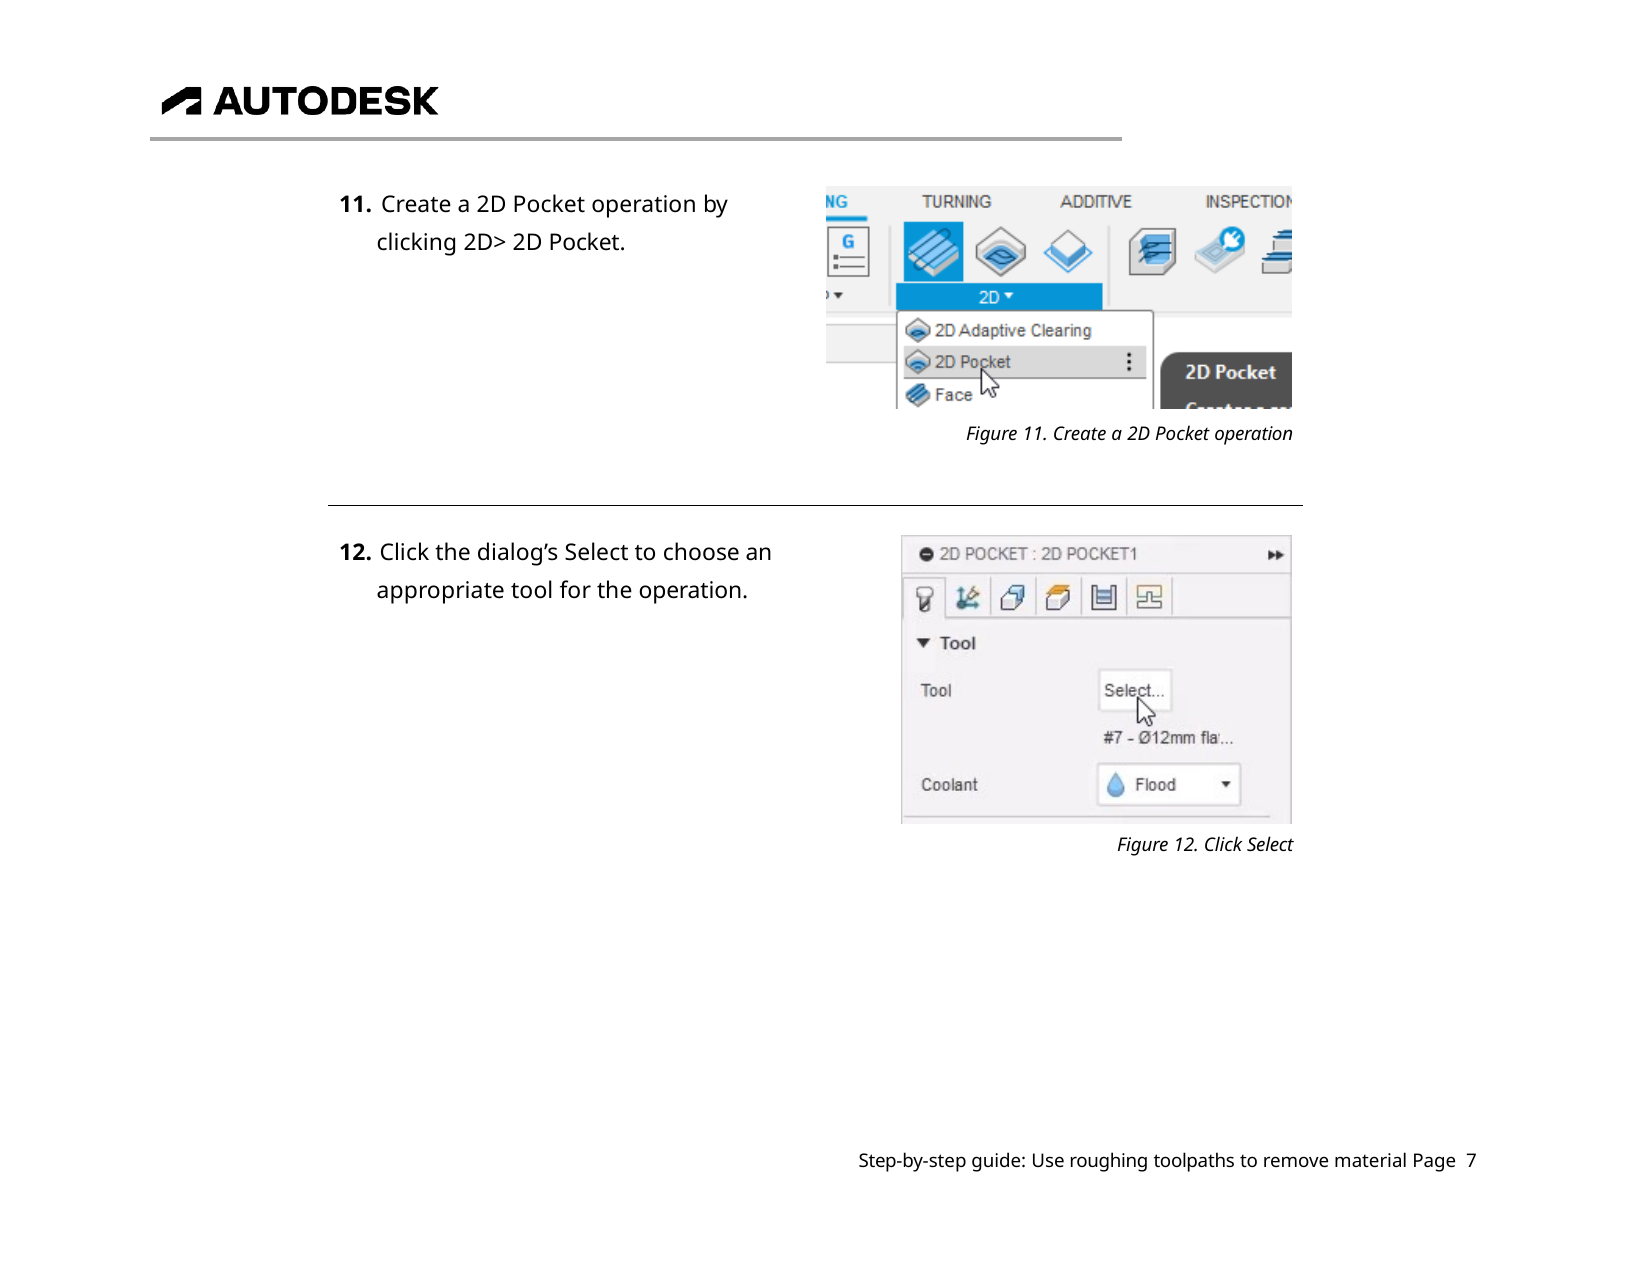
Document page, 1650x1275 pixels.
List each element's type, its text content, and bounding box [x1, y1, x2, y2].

table_header Figure 11. Create a 2D Pocket operation [801, 187, 1303, 505]
table_cell Figure 12. Click Select [801, 506, 1303, 869]
slide_number Step-by-step guide: Use roughing toolpaths to remove material Page 10 [856, 1145, 1509, 1275]
table_cell 12. Click the dialog’s Select to choose an appropriate tool for the operation. [328, 506, 801, 869]
picture [825, 186, 1292, 409]
table_header 11. Create a 2D Pocket operation by clicking 2D> 2D Pocket. [328, 187, 801, 505]
picture [900, 535, 1292, 824]
picture [161, 86, 439, 115]
